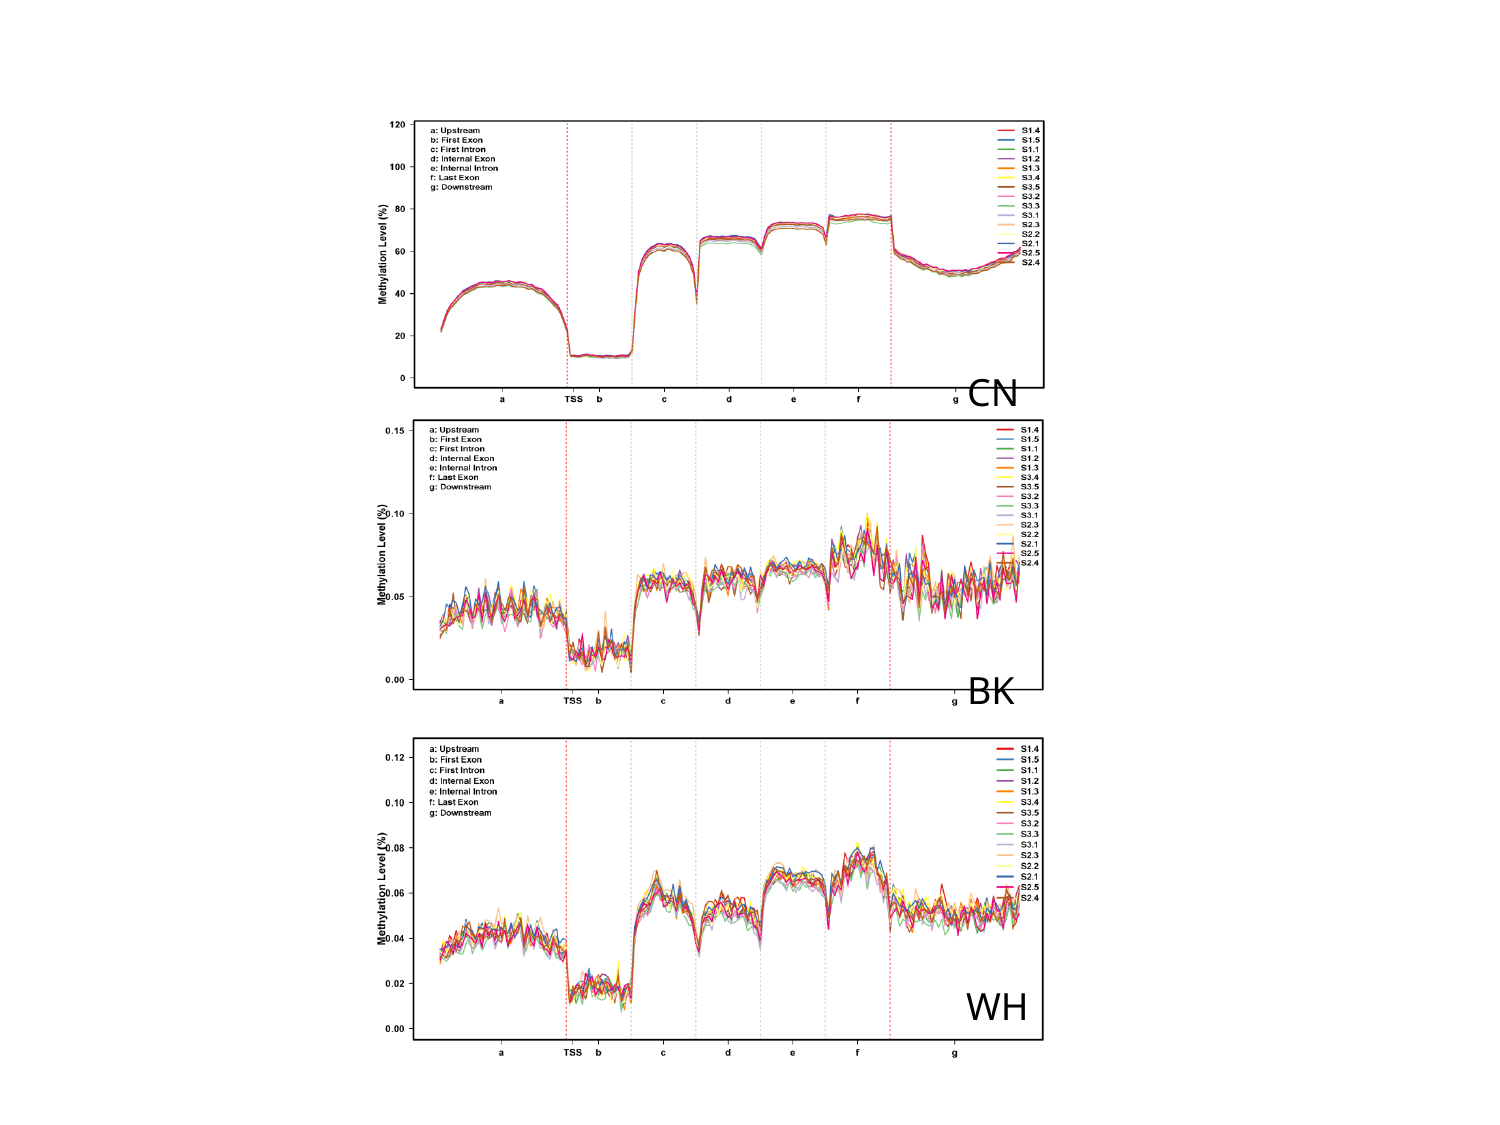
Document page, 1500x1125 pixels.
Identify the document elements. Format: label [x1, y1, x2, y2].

picture [359, 105, 1071, 1076]
